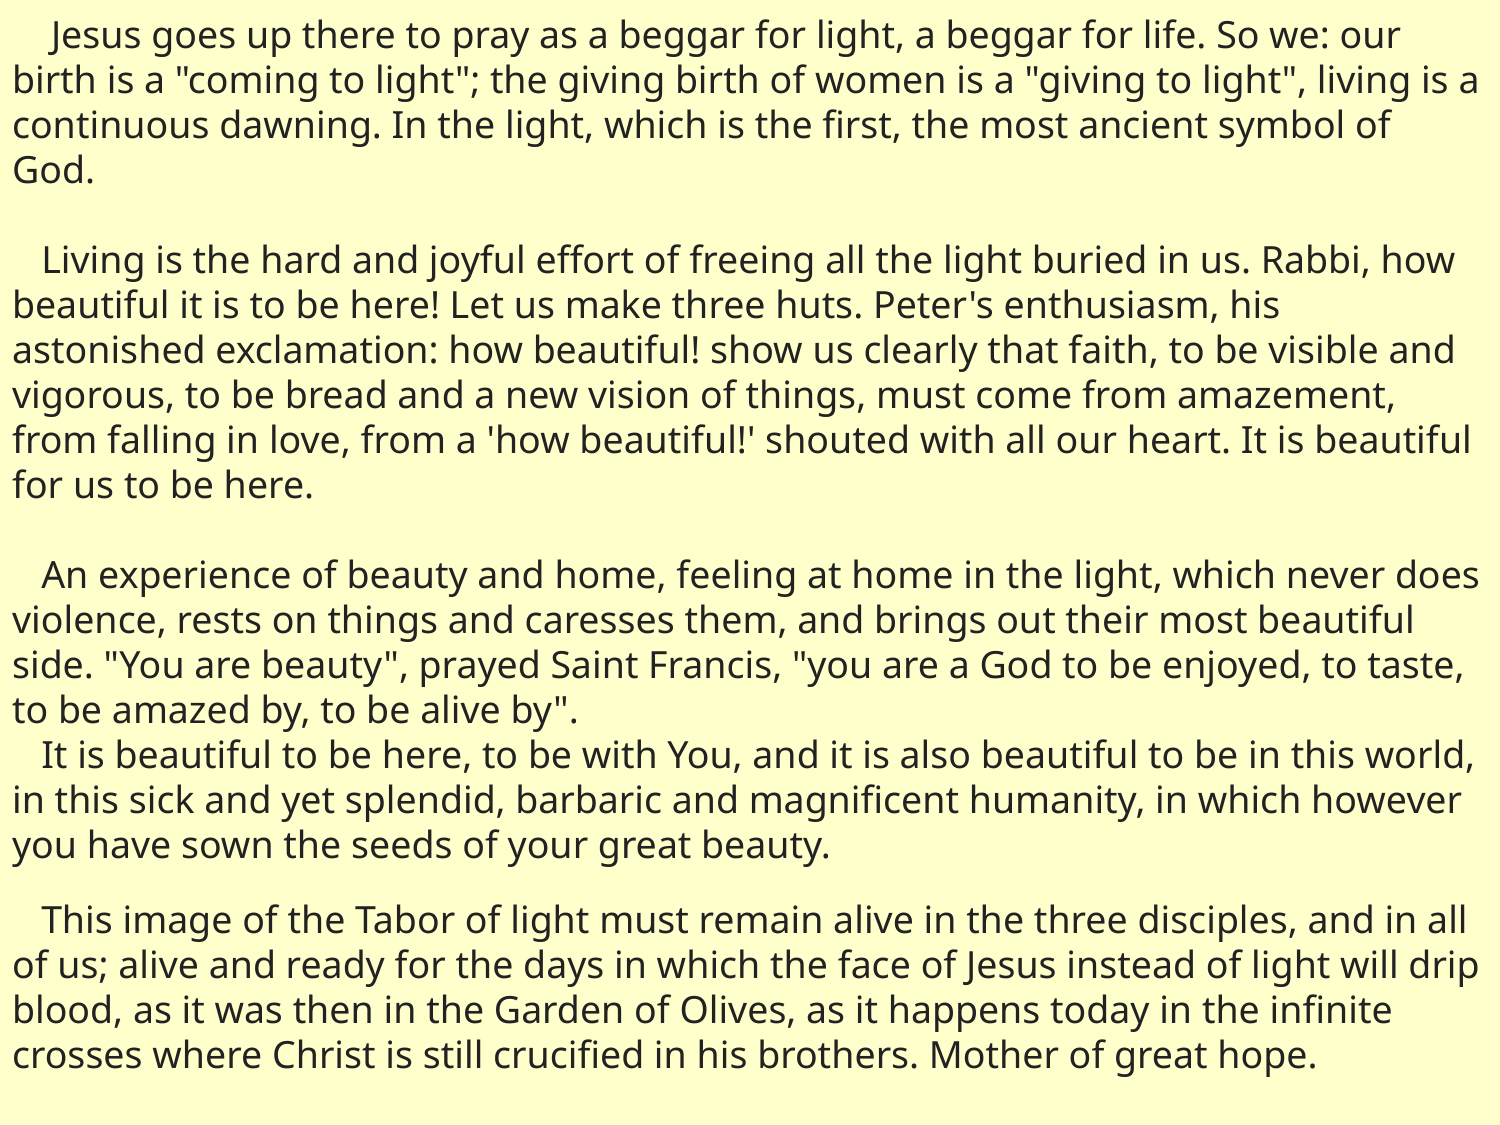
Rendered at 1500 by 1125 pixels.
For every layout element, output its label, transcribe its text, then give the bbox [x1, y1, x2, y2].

text_box Jesus goes up there to pray as a beggar for light, a beggar for life. So we: our birth is a "coming to light"; the giving birth of women is a "giving to light", living is a continuous dawning. In the light, which is the first, the most ancient symbol of God. Living is the hard and joyful effort of freeing all the light buried in us. Rabbi, how beautiful it is to be here! Let us make three huts. Peter's enthusiasm, his astonished exclamation: how beautiful! show us clearly that faith, to be visible and vigorous, to be bread and a new vision of things, must come from amazement, from falling in love, from a 'how beautiful!' shouted with all our heart. It is beautiful for us to be here. An experience of beauty and home, feeling at home in the light, which never does violence, rests on things and caresses them, and brings out their most beautiful side. "You are beauty", prayed Saint Francis, "you are a God to be enjoyed, to taste, to be amazed by, to be alive by". It is beautiful to be here, to be with You, and it is also beautiful to be in this world, in this sick and yet splendid, barbaric and magnificent humanity, in which however you have sown the seeds of your great beauty. This image of the Tabor of light must remain alive in the three disciples, and in all of us; alive and ready for the days in which the face of Jesus instead of light will drip blood, as it was then in the Garden of Olives, as it happens today in the infinite crosses where Christ is still crucified in his brothers. Mother of great hope. [0, 3, 1498, 1125]
